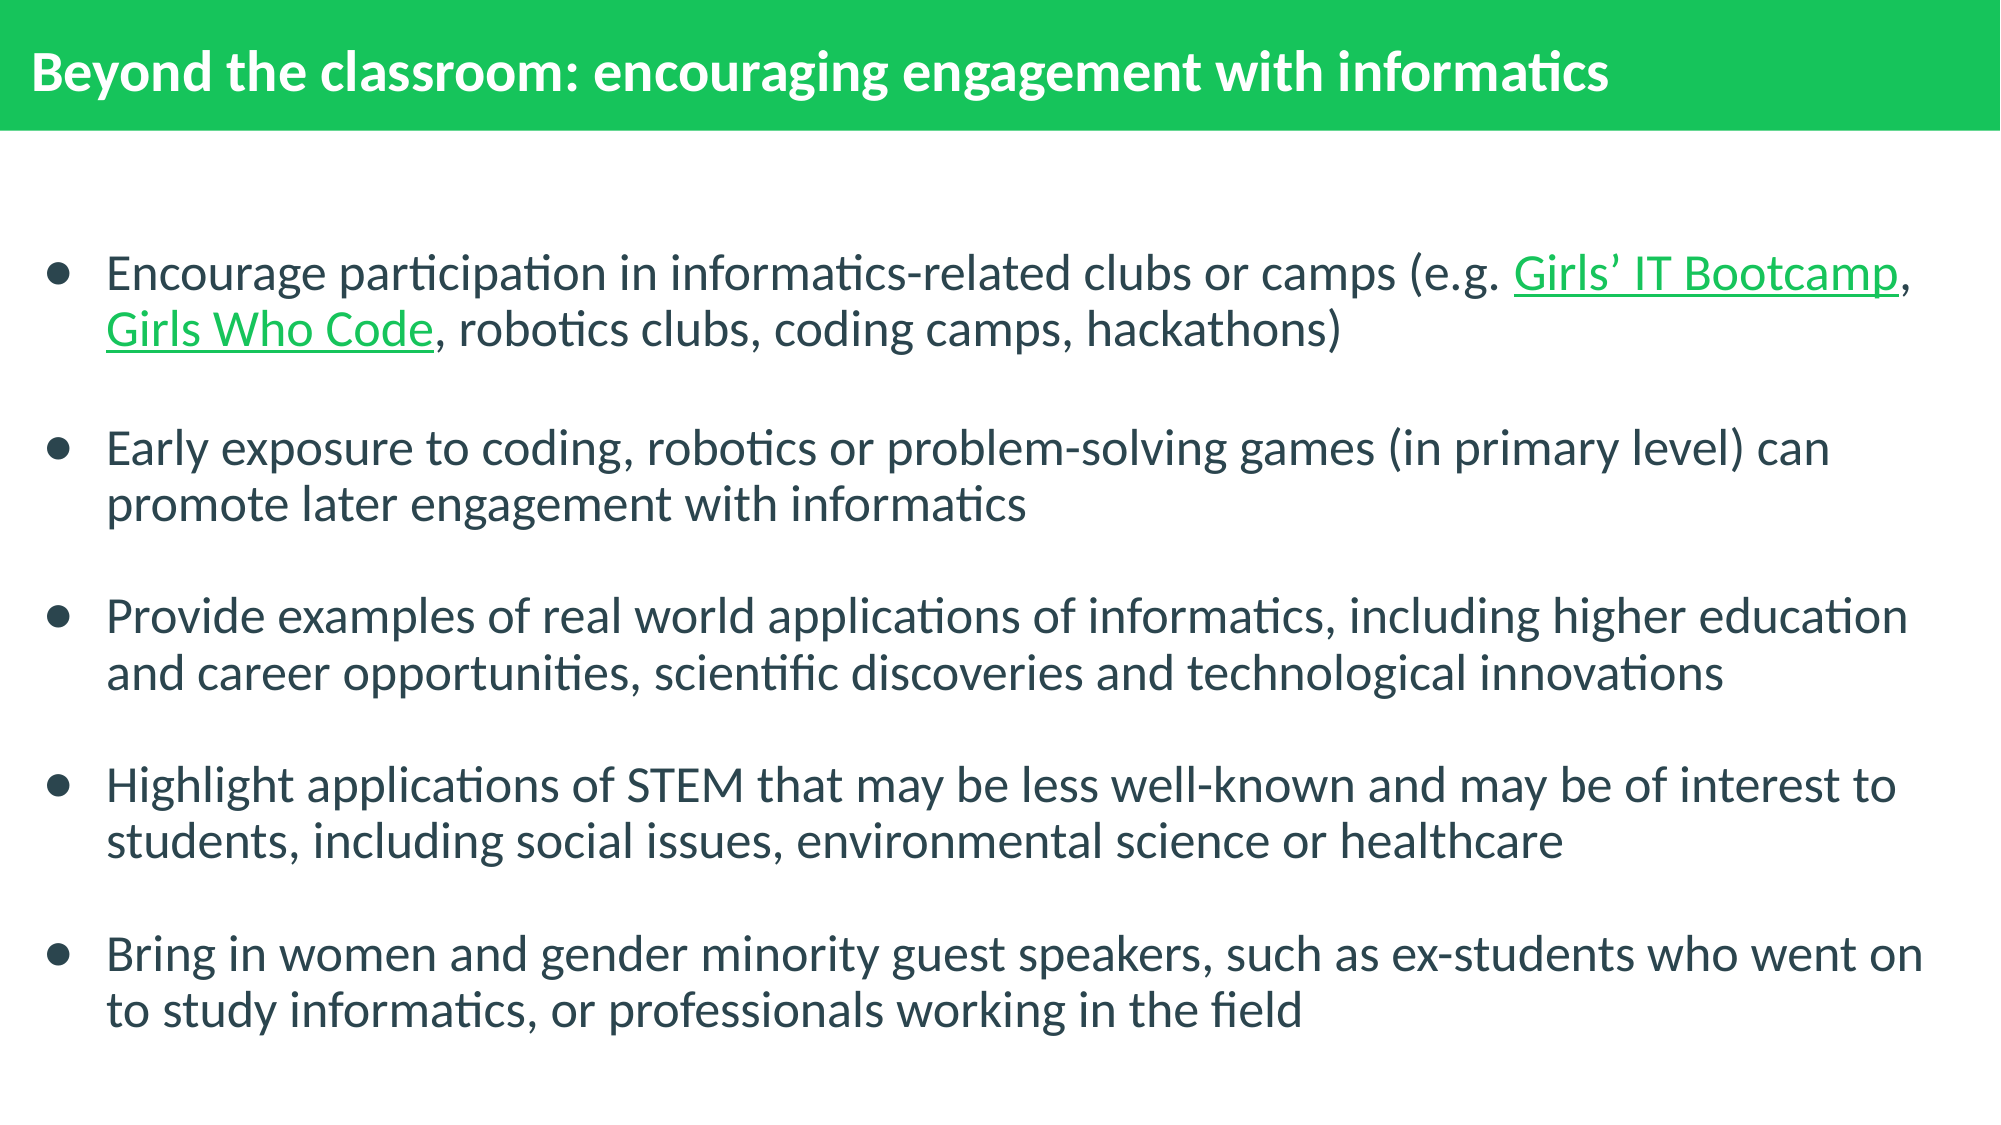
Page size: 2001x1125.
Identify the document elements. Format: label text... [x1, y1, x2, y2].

title Beyond the classroom: encouraging engagement with informatics [16, 13, 1976, 131]
list Encourage participation in informatics-related clubs or camps (e.g. Girls’ IT Bootcamp, Girls Who Code, robotics clubs, coding camps, hackathons) Early exposure to coding, robotics or problem-solving games (in primary level) can promote later engagement with informatics Provide examples of real world applications of informatics, including higher education and career opportunities, scientific discoveries and technological innovations Highlight applications of STEM that may be less well-known and may be of interest to students, including social issues, environmental science or healthcare Bring in women and gender minority guest speakers, such as ex-students who went on to study informatics, or professionals working in the field [16, 237, 1976, 1040]
